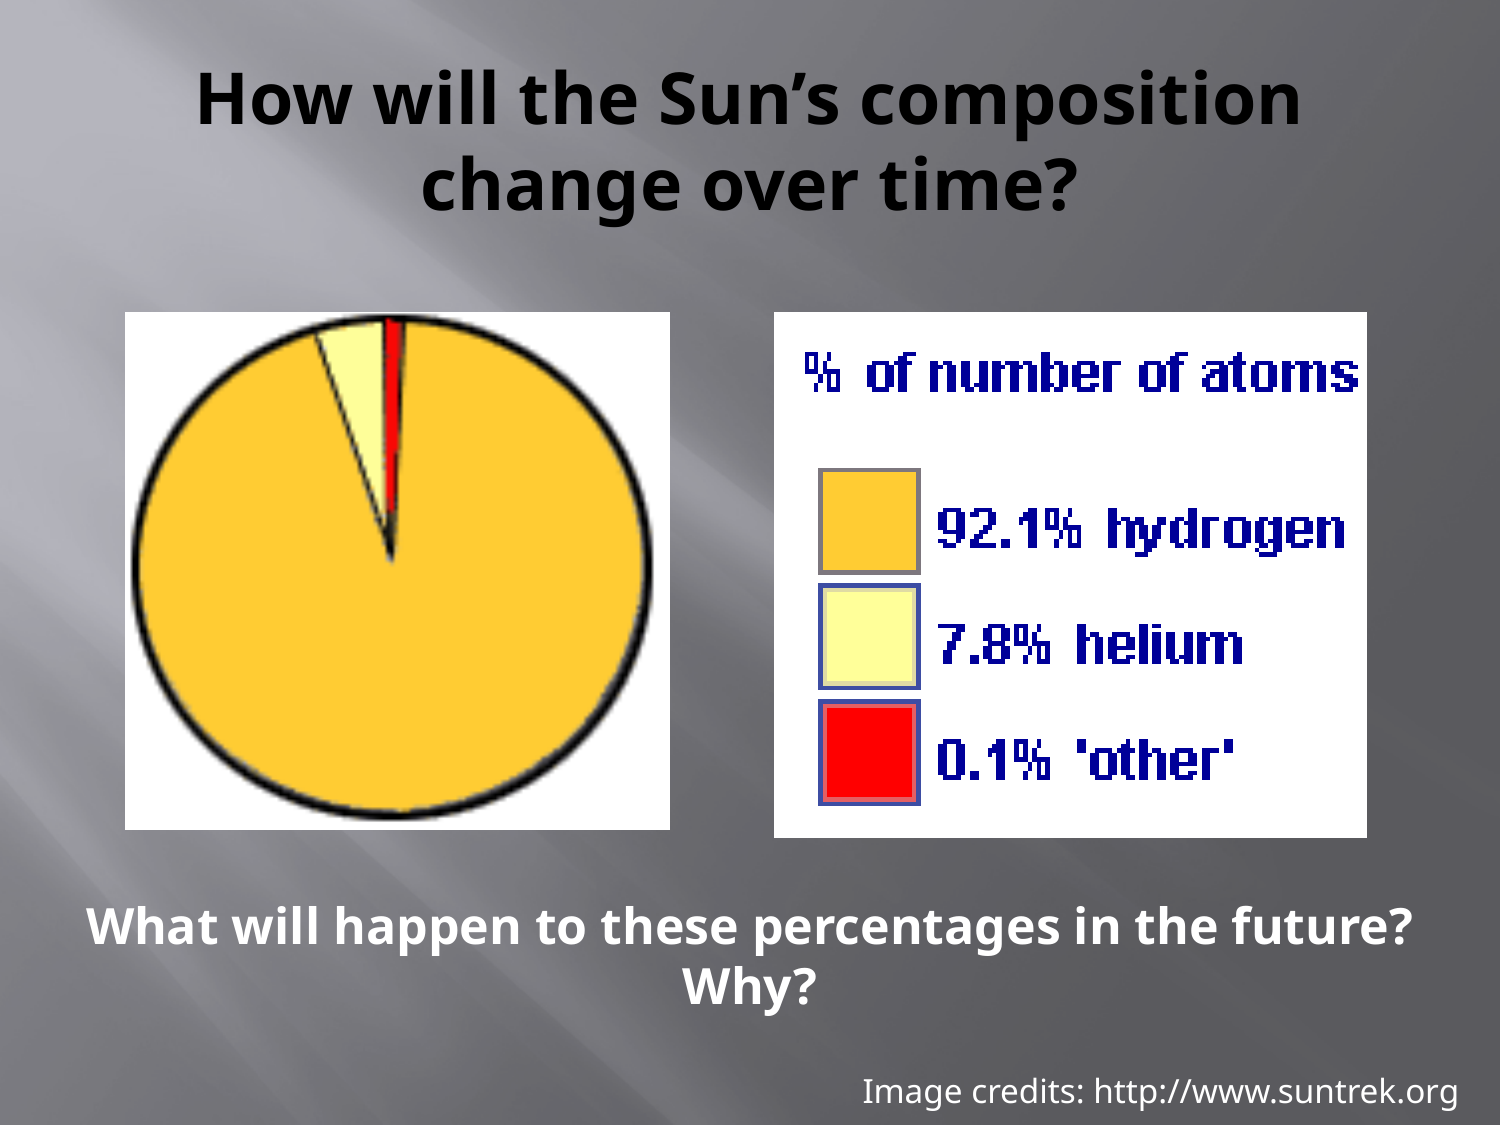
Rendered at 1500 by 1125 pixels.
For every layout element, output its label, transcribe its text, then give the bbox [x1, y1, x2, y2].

text_box What will happen to these percentages in the future? Why? [62, 887, 1438, 1023]
picture [774, 312, 1367, 838]
text_box Image credits: http://www.suntrek.org [799, 1062, 1475, 1118]
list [124, 312, 670, 830]
title How will the Sun’s composition change over time? [75, 45, 1425, 233]
